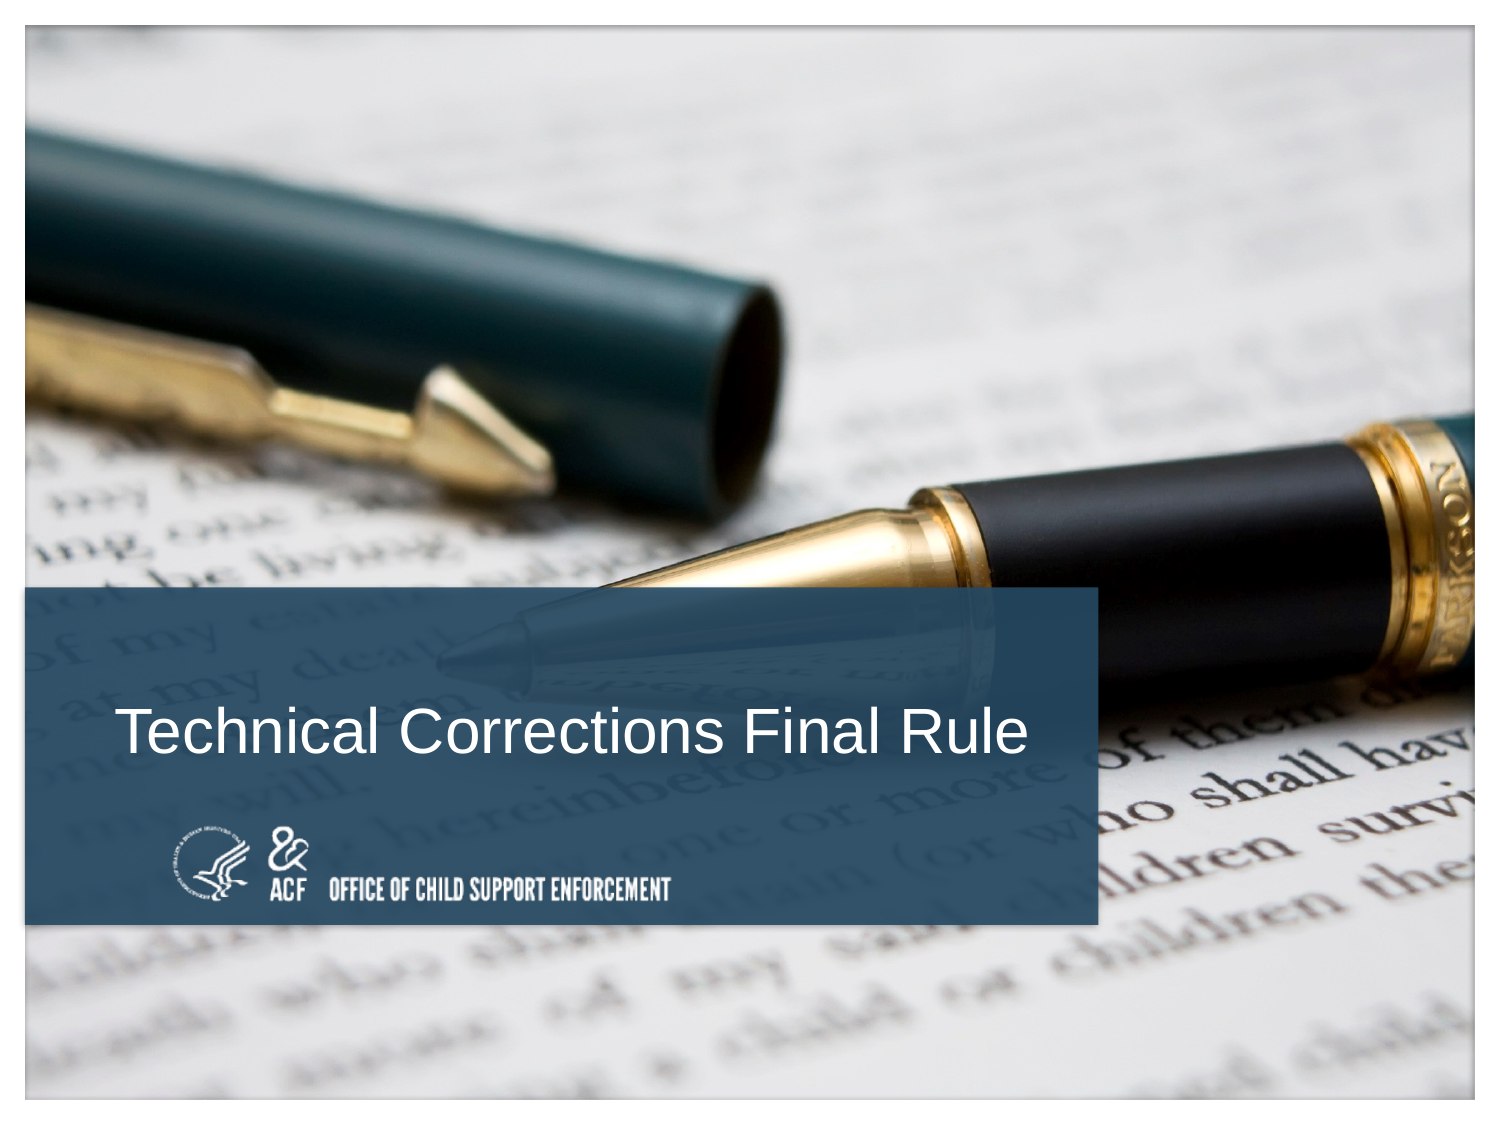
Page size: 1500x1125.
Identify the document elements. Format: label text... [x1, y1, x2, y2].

title Technical Corrections Final Rule [99, 687, 1050, 775]
picture [171, 824, 688, 904]
picture [25, 25, 1474, 1099]
